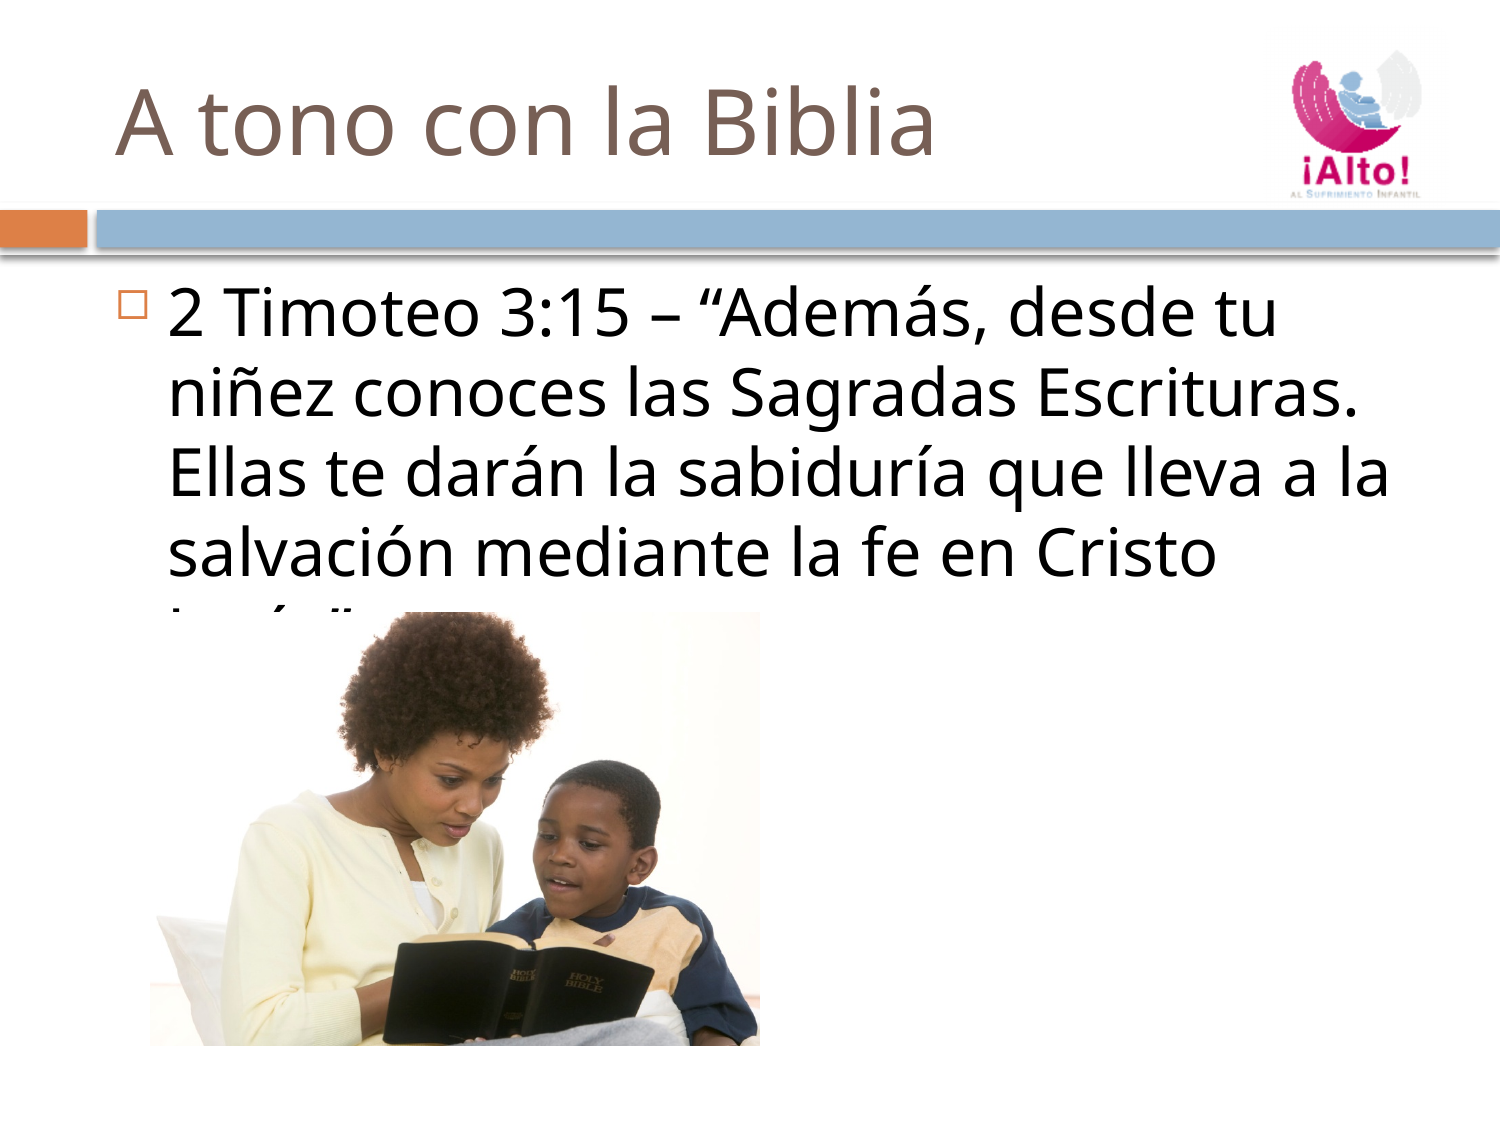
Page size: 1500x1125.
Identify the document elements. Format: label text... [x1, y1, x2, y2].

picture [1262, 24, 1451, 213]
picture [149, 612, 760, 1046]
title A tono con la Biblia [100, 37, 1256, 200]
list 2 Timoteo 3:15 – “Además, desde tu niñez conoces las Sagradas Escrituras. Ellas te darán la sabiduría que lleva a la salvación mediante la fe en Cristo Jesús”. [100, 262, 1438, 1000]
